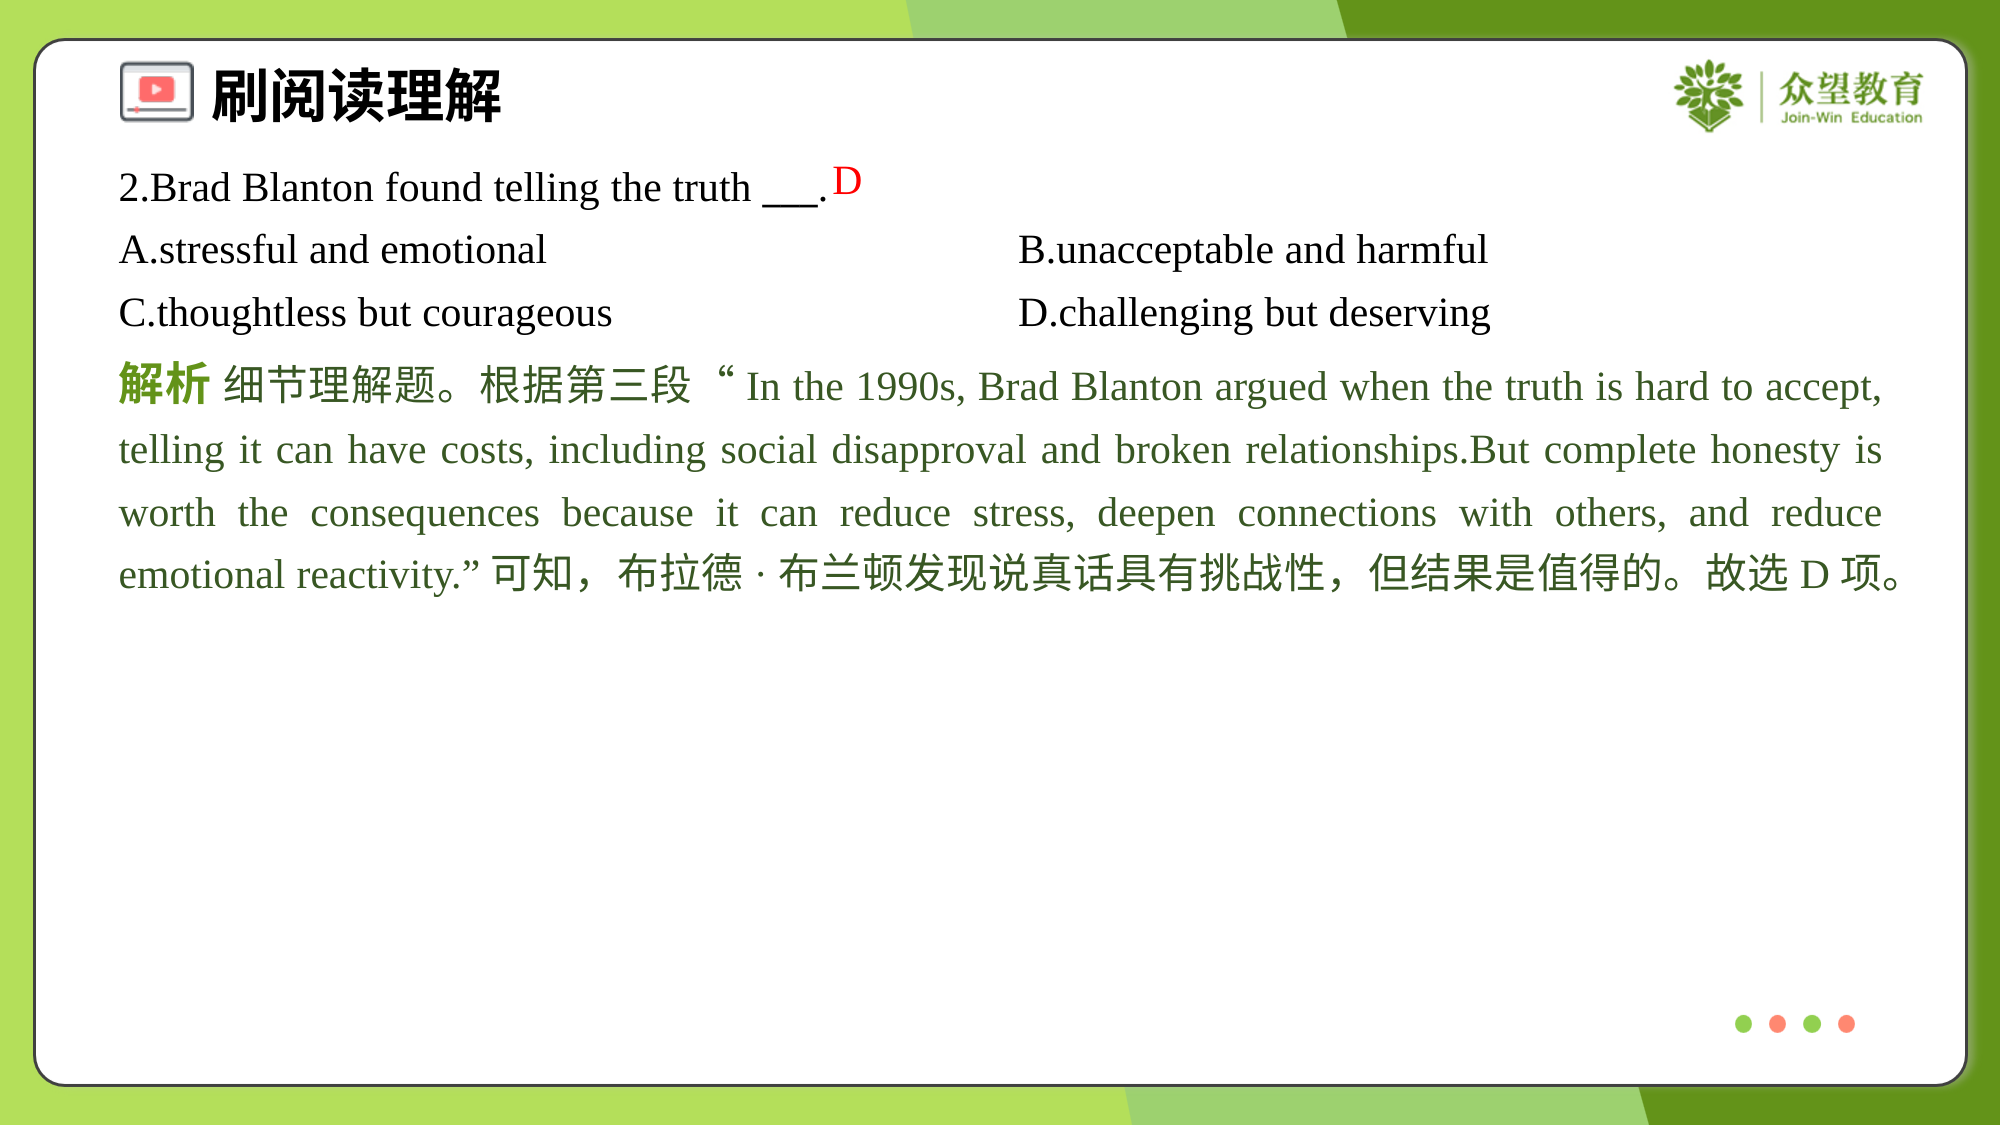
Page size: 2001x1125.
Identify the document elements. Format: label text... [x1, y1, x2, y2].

text_box D [827, 140, 868, 199]
text_box 2.Brad Blanton found telling the truth ___. [118, 146, 1883, 204]
text_box 解析 细节理解题。根据第三段“In the 1990s, Brad Blanton argued when the truth is hard to accept, telling it can have costs, including social disapproval and broken relationships.But complete honesty is worth the consequences because it can reduce stress, deepen connections with others, and reduce emotional reactivity.”可知，布拉德·布兰顿发现说真话具有挑战性，但结果是值得的。故选D项。 [118, 340, 1883, 655]
text_box A.stressful and emotional B.unacceptable and harmful C.thoughtless but courageous D.challenging but deserving [118, 209, 1883, 330]
picture [0, 0, 2000, 1125]
